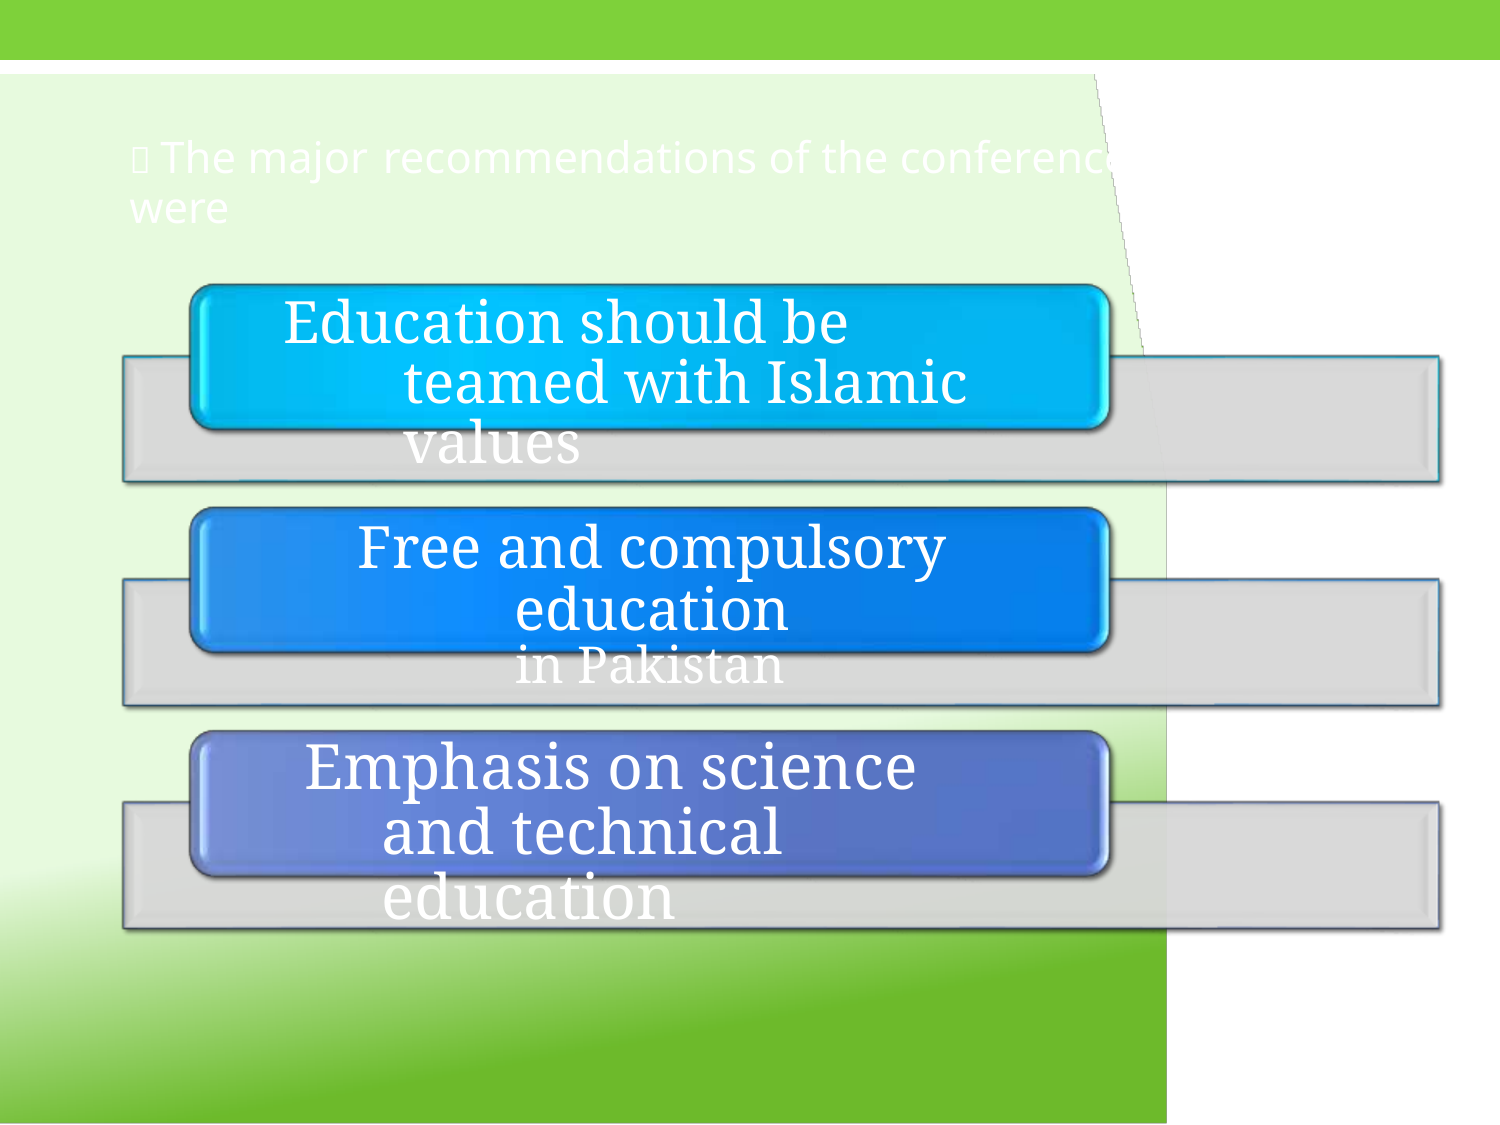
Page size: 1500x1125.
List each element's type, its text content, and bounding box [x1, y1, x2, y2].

text_box [0, 60, 1500, 74]
text_box [0, 74, 1500, 1125]
text_box [186, 493, 1120, 683]
text_box [119, 575, 1449, 716]
text_box Free and compulsory education in Pakistan [242, 518, 1063, 641]
text_box [0, 0, 1500, 60]
text_box Education should be teamed with Islamic values [281, 295, 1026, 418]
text_box Emphasis on science and technical education [302, 737, 1007, 869]
text_box [119, 352, 1449, 492]
text_box  The major recommendations of the conference were [127, 139, 1218, 194]
text_box [186, 710, 1120, 914]
text_box [119, 798, 1449, 939]
text_box [186, 270, 1120, 460]
